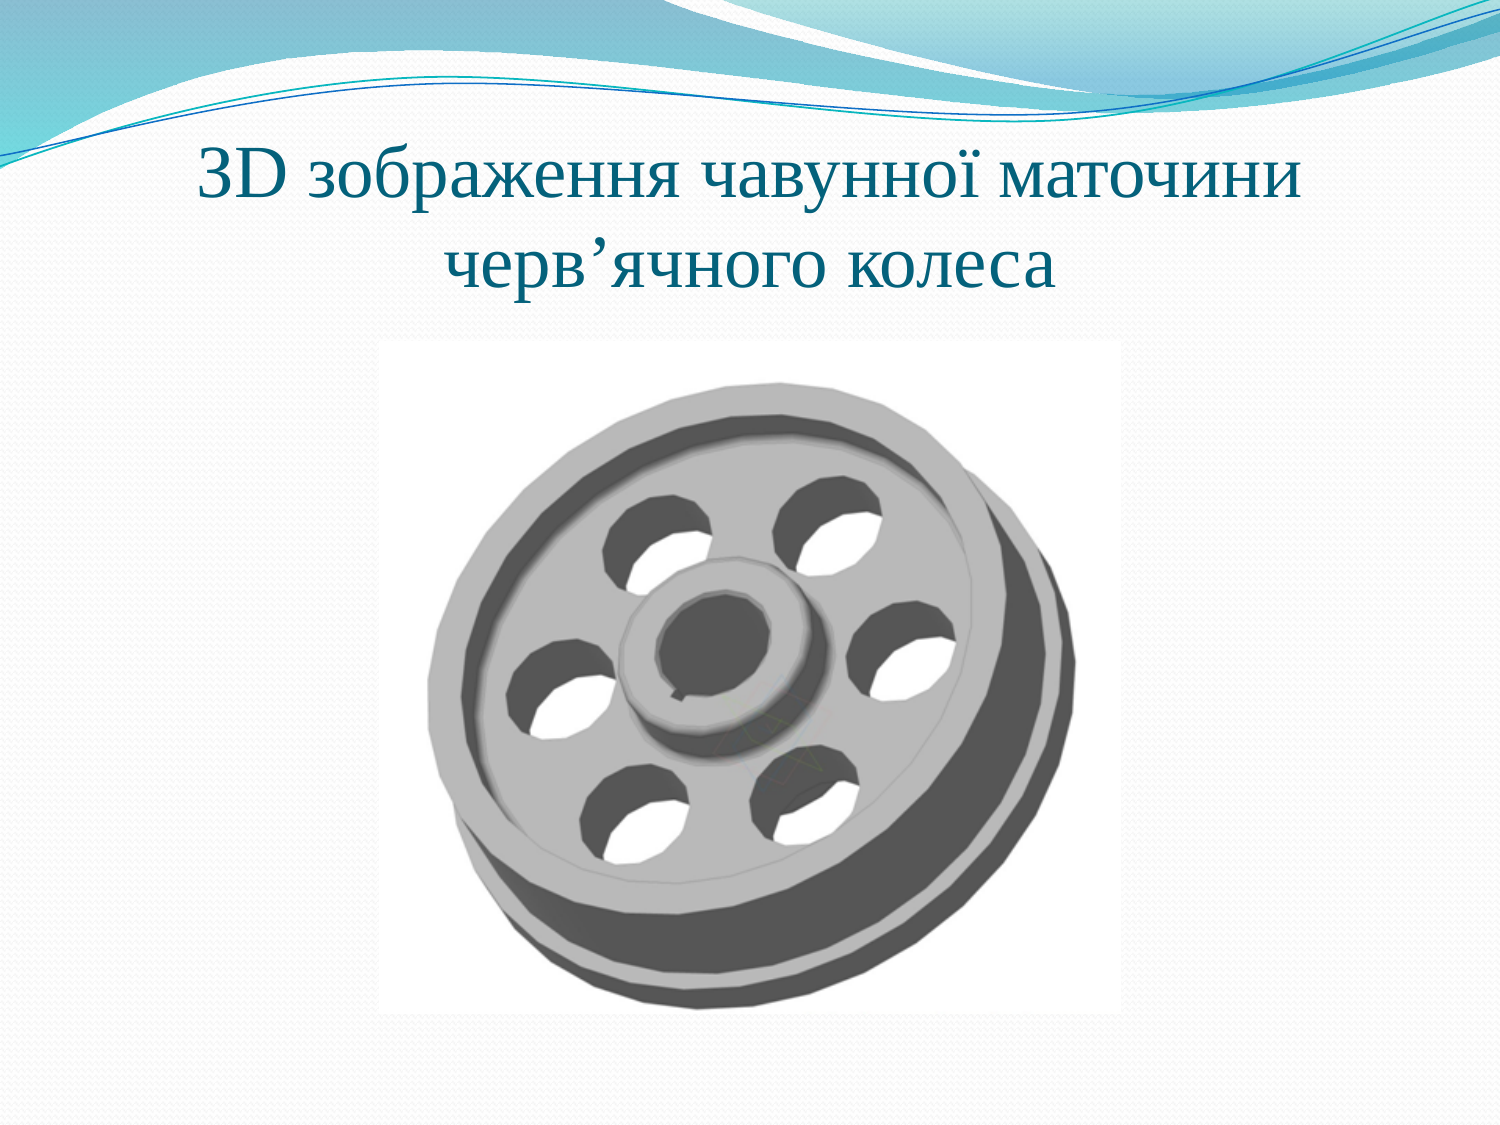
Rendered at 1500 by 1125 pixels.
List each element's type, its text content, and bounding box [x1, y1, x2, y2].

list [379, 341, 1121, 1014]
title ЗD зображення чавунної маточини черв’ячного колеса [75, 115, 1425, 303]
